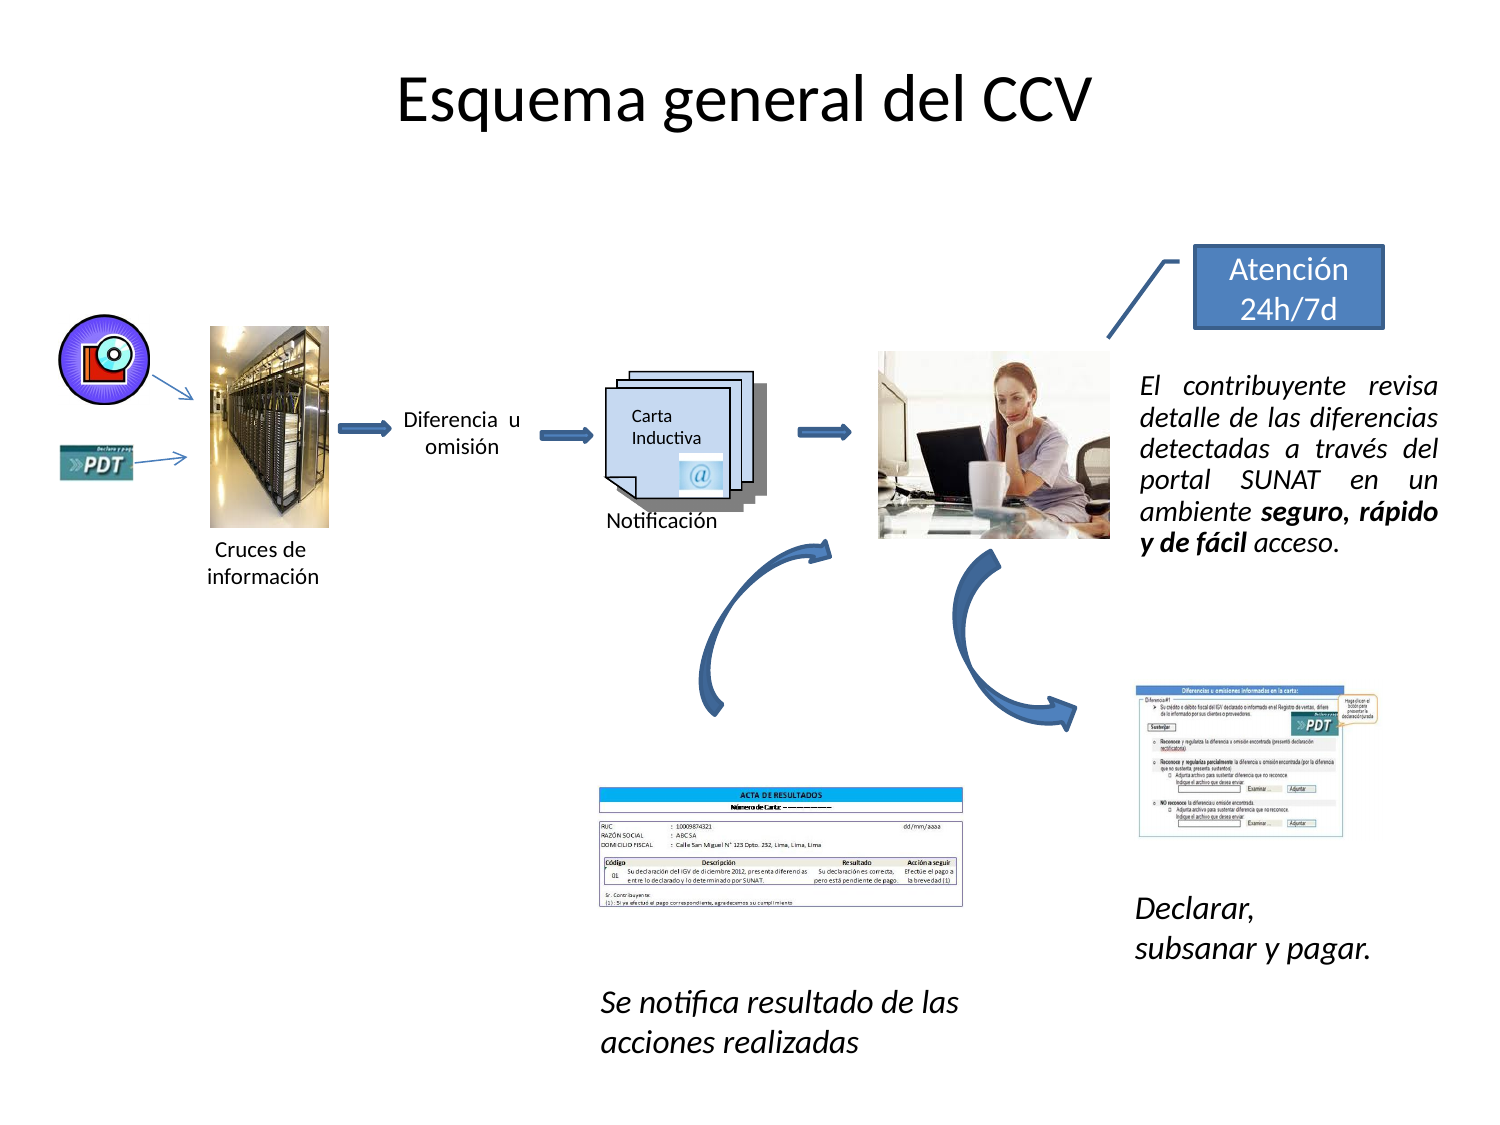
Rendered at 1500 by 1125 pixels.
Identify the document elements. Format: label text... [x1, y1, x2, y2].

text_box [952, 549, 1078, 733]
text_box Diferencia u omisión [386, 396, 539, 467]
picture [597, 784, 965, 909]
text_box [152, 374, 195, 401]
text_box Notificación [591, 498, 768, 541]
text_box Atención 24h/7d [1193, 244, 1385, 330]
text_box Se notifica resultado de las acciones realizadas [585, 972, 996, 1068]
text_box [698, 538, 832, 717]
text_box El contribuyente revisa detalle de las diferencias detectadas a través del portal SUNAT en un ambiente seguro, rápido y de fácil acceso. [1125, 363, 1454, 567]
text_box Declarar, subsanar y pagar. [1119, 878, 1395, 974]
picture [58, 314, 150, 406]
picture [878, 351, 1111, 540]
picture [210, 326, 329, 528]
text_box [797, 423, 852, 441]
text_box Cruces de información [187, 526, 340, 597]
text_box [134, 456, 188, 464]
text_box [539, 426, 594, 444]
picture [1130, 679, 1383, 841]
text_box Atención 24h/7d [1106, 259, 1180, 340]
title Esquema general del CCV [64, 45, 1425, 143]
picture [58, 442, 135, 484]
text_box Carta Inductiva [605, 371, 754, 498]
picture [679, 453, 724, 498]
text_box [337, 420, 392, 437]
